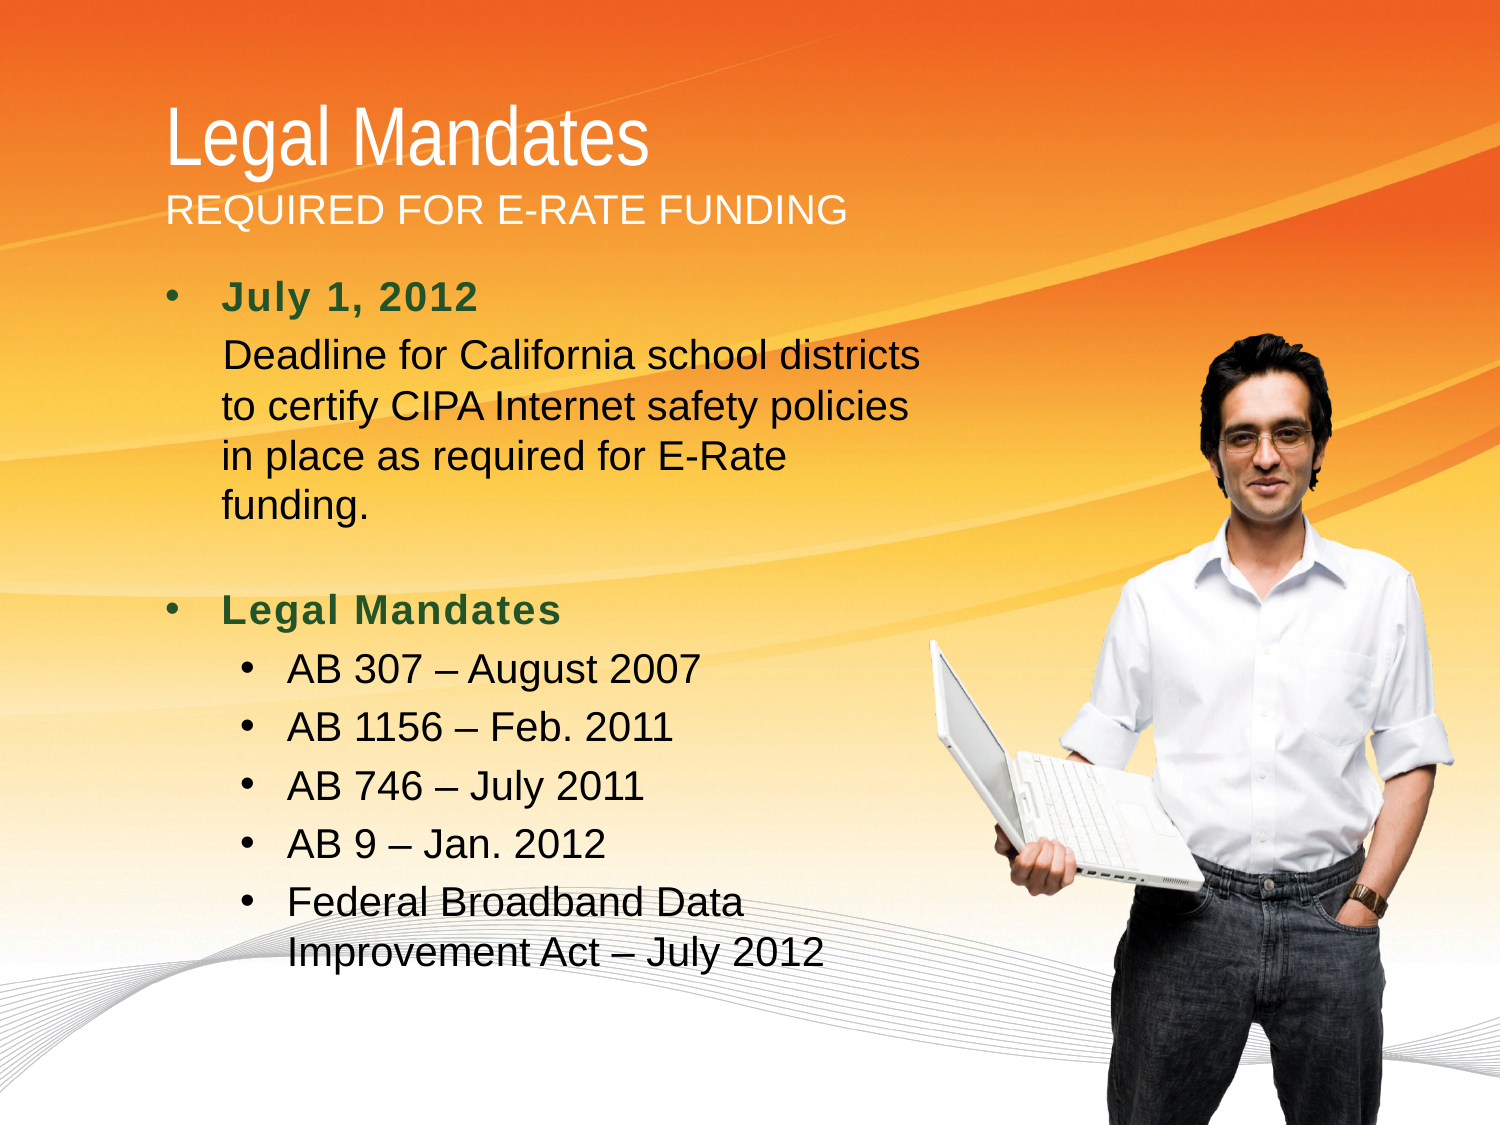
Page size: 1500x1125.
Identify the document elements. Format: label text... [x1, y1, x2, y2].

picture [0, 0, 1500, 1125]
list July 1, 2012 Deadline for California school districts to certify CIPA Internet safety policies in place as required for E-Rate funding. Legal Mandates AB 307 – August 2007 AB 1156 – Feb. 2011 AB 746 – July 2011 AB 9 – Jan. 2012 Federal Broadband Data Improvement Act – July 2012 [149, 262, 963, 1051]
title Legal Mandates [149, 74, 1426, 174]
subtitle Required for E-RATE Funding [149, 174, 1426, 251]
